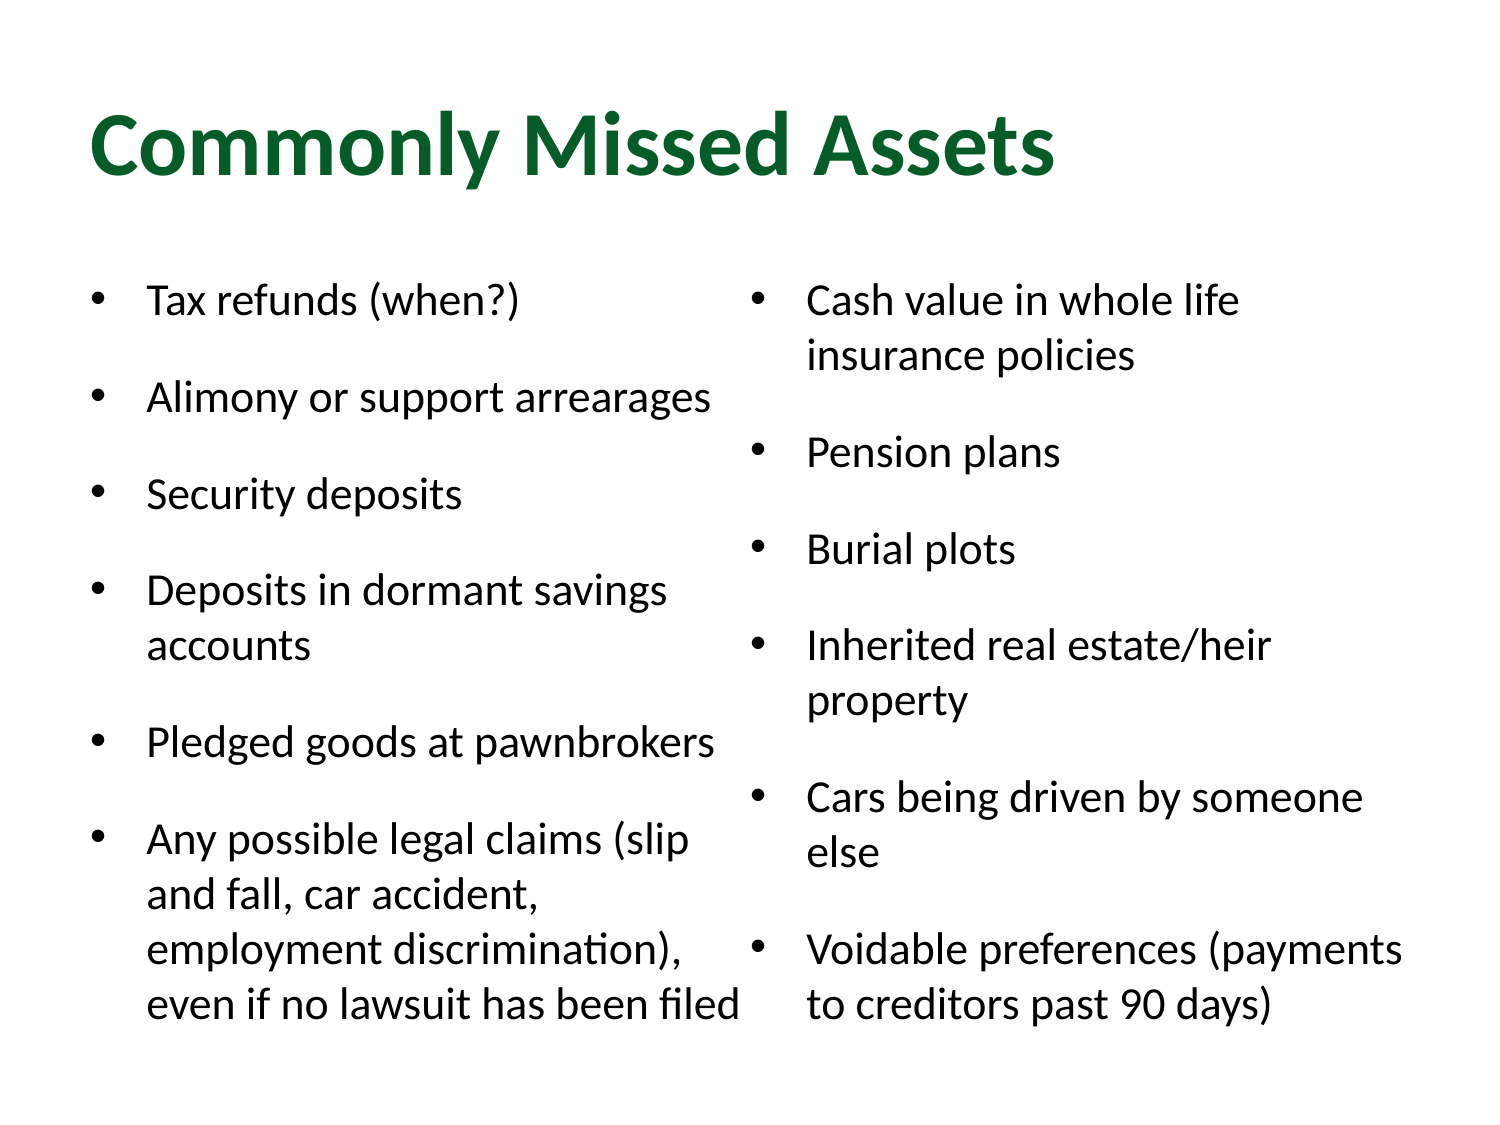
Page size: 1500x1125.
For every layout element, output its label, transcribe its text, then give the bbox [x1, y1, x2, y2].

title Commonly Missed Assets [75, 45, 1425, 233]
list Tax refunds (when?) Alimony or support arrearages Security deposits Deposits in dormant savings accounts Pledged goods at pawnbrokers Any possible legal claims (slip and fall, car accident, employment discrimination), even if no lawsuit has been filed Cash value in whole life insurance policies Pension plans Burial plots Inherited real estate/heir property Cars being driven by someone else Voidable preferences (payments to creditors past 90 days) [75, 262, 1425, 1005]
